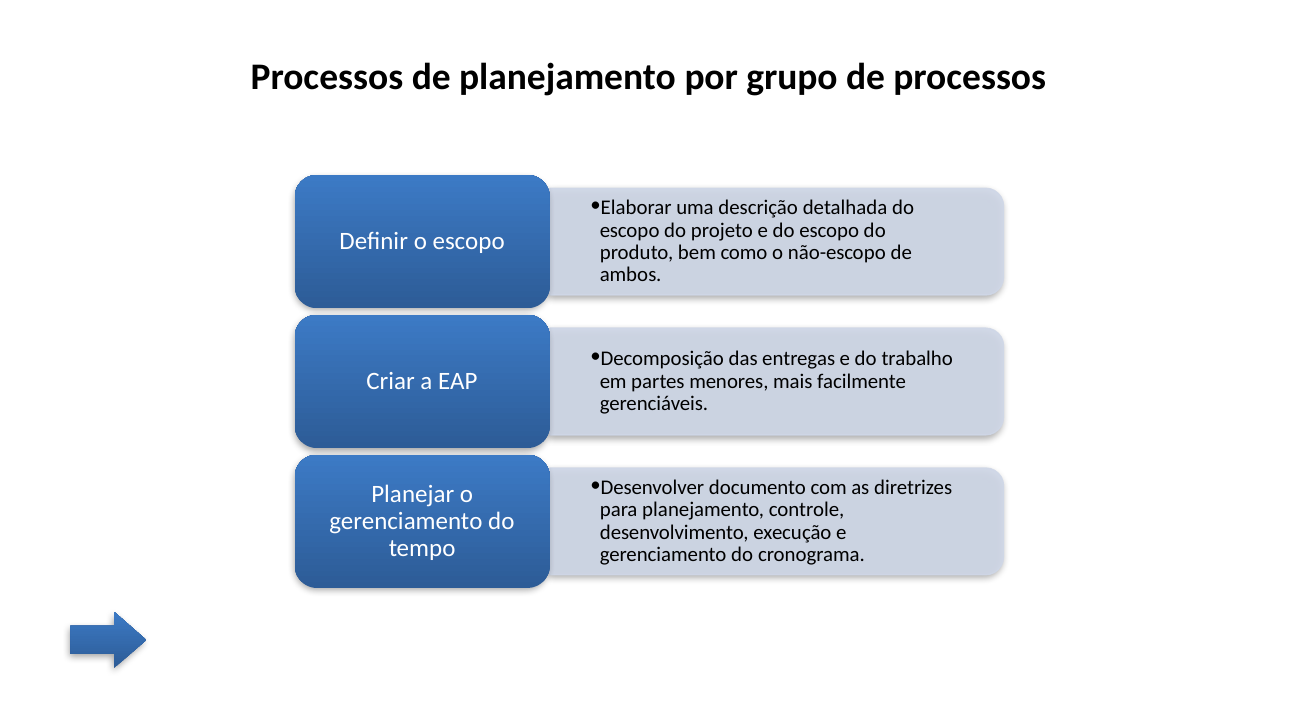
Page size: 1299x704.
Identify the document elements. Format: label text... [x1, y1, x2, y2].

text_box [70, 611, 147, 669]
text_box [294, 174, 1004, 589]
text_box Processos de planejamento por grupo de processos [0, 44, 1299, 106]
